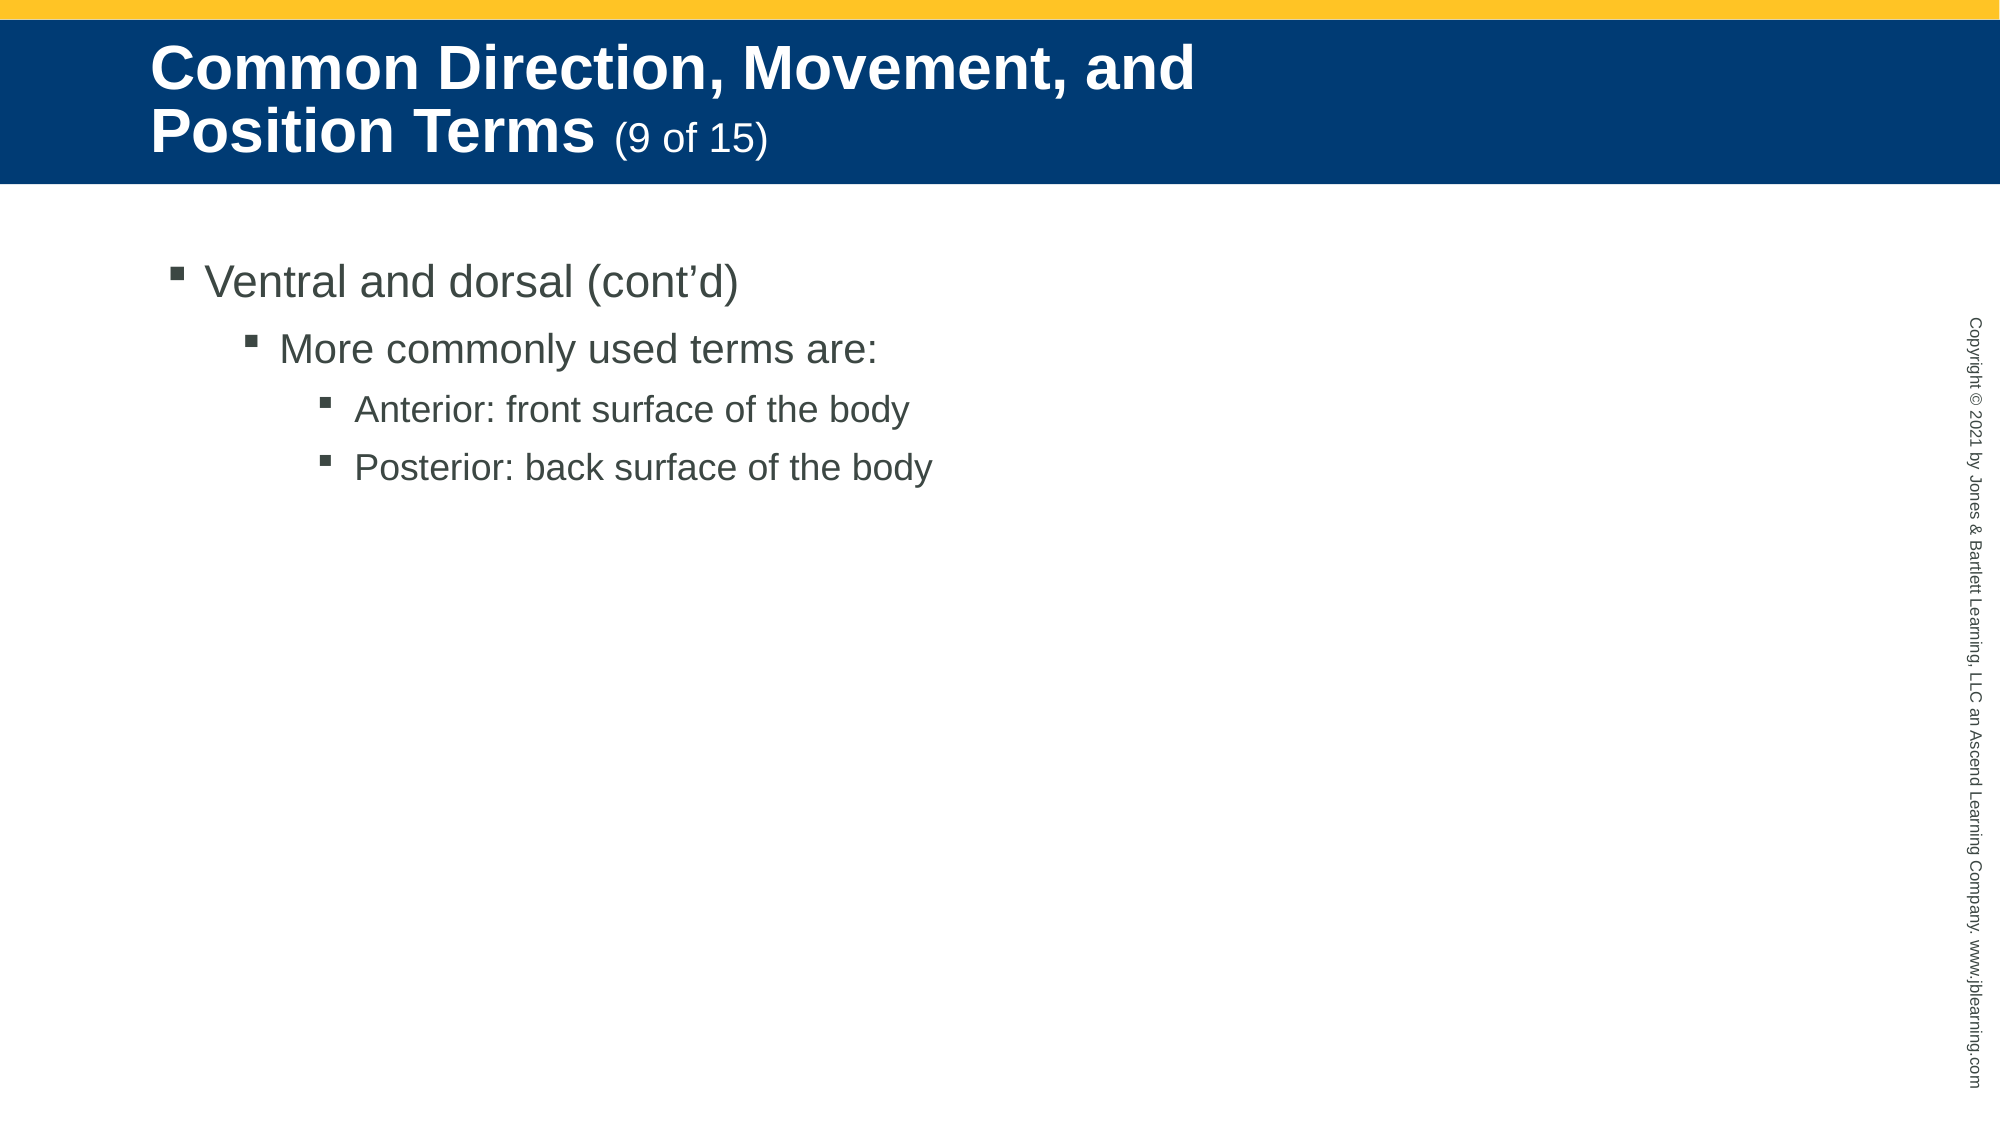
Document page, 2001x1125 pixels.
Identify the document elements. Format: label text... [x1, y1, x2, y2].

title Common Direction, Movement, and Position Terms (9 of 15) [0, 19, 2000, 185]
list Ventral and dorsal (cont’d) More commonly used terms are: Anterior: front surface of the body Posterior: back surface of the body [151, 244, 1840, 1016]
